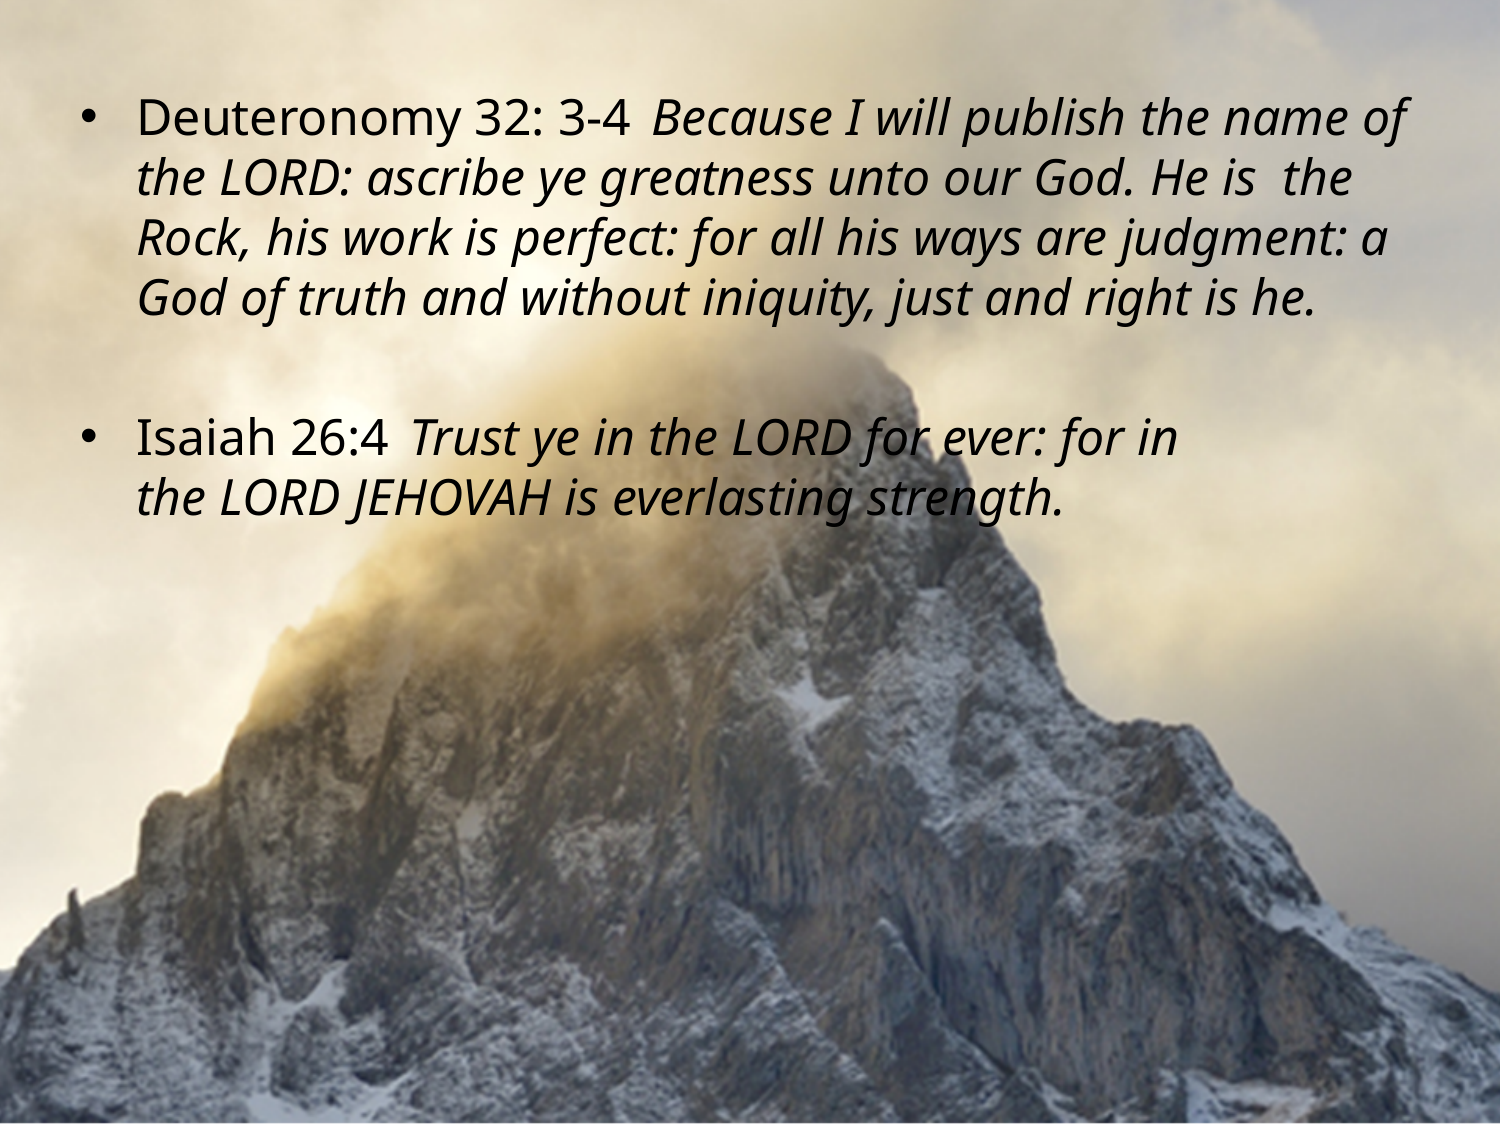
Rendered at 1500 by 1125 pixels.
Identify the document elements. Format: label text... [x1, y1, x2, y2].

list Deuteronomy 32: 3-4 Because I will publish the name of the Lord: ascribe ye greatness unto our God. He is the Rock, his work is perfect: for all his ways are judgment: a God of truth and without iniquity, just and right is he. Isaiah 26:4 Trust ye in the LORD for ever: for in the Lord Jehovah is everlasting strength. [64, 78, 1424, 821]
picture [0, 0, 1500, 1125]
